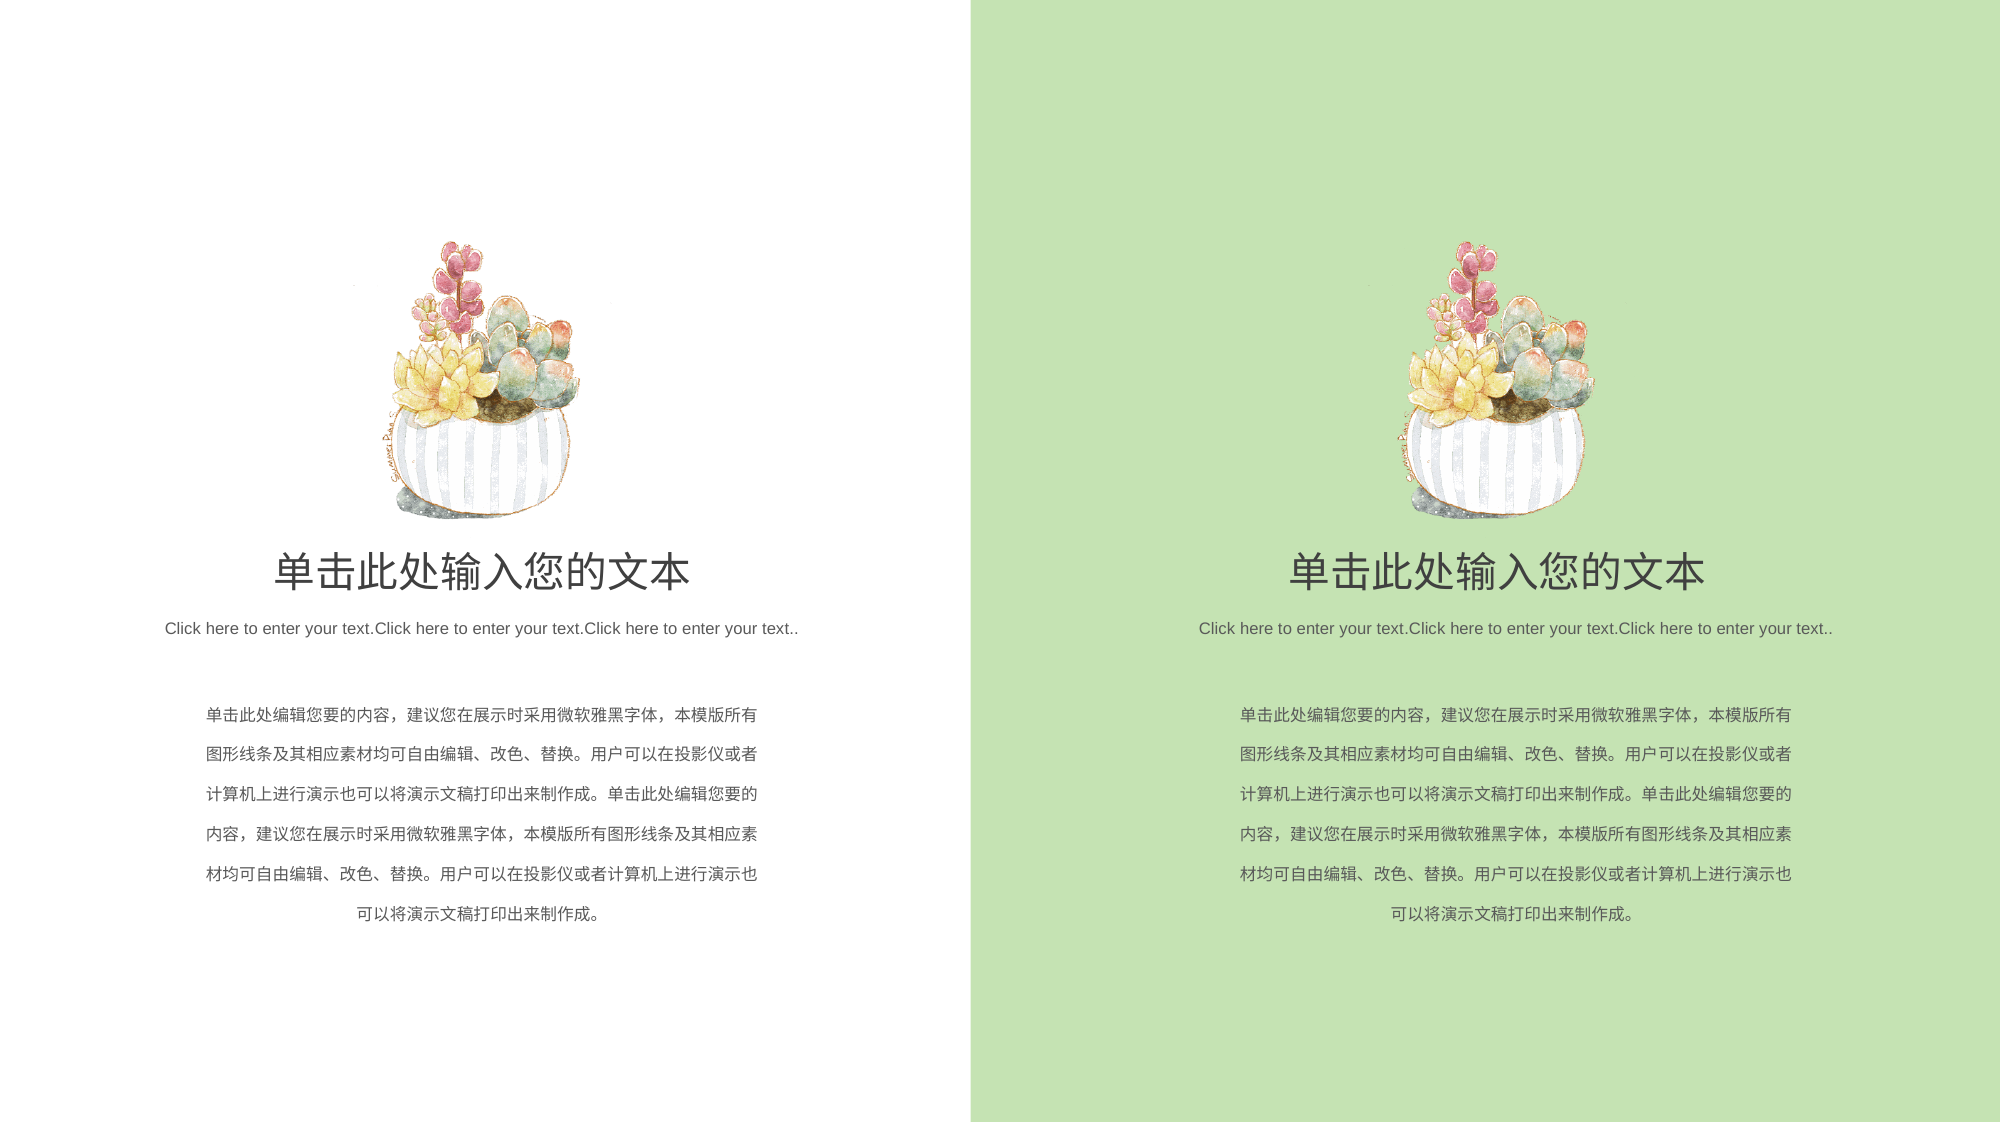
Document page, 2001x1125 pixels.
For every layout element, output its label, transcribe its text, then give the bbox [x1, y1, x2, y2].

text_box 单击此处编辑您要的内容，建议您在展示时采用微软雅黑字体，本模版所有图形线条及其相应素材均可自由编辑、改色、替换。用户可以在投影仪或者计算机上进行演示也可以将演示文稿打印出来制作成。单击此处编辑您要的内容，建议您在展示时采用微软雅黑字体，本模版所有图形线条及其相应素材均可自由编辑、改色、替换。用户可以在投影仪或者计算机上进行演示也可以将演示文稿打印出来制作成。 [1223, 676, 1809, 972]
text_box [129, 538, 835, 646]
picture [1359, 206, 1635, 538]
picture [344, 206, 620, 538]
text_box [970, 0, 2000, 1123]
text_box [1164, 538, 1869, 646]
text_box 单击此处编辑您要的内容，建议您在展示时采用微软雅黑字体，本模版所有图形线条及其相应素材均可自由编辑、改色、替换。用户可以在投影仪或者计算机上进行演示也可以将演示文稿打印出来制作成。单击此处编辑您要的内容，建议您在展示时采用微软雅黑字体，本模版所有图形线条及其相应素材均可自由编辑、改色、替换。用户可以在投影仪或者计算机上进行演示也可以将演示文稿打印出来制作成。 [189, 676, 775, 972]
